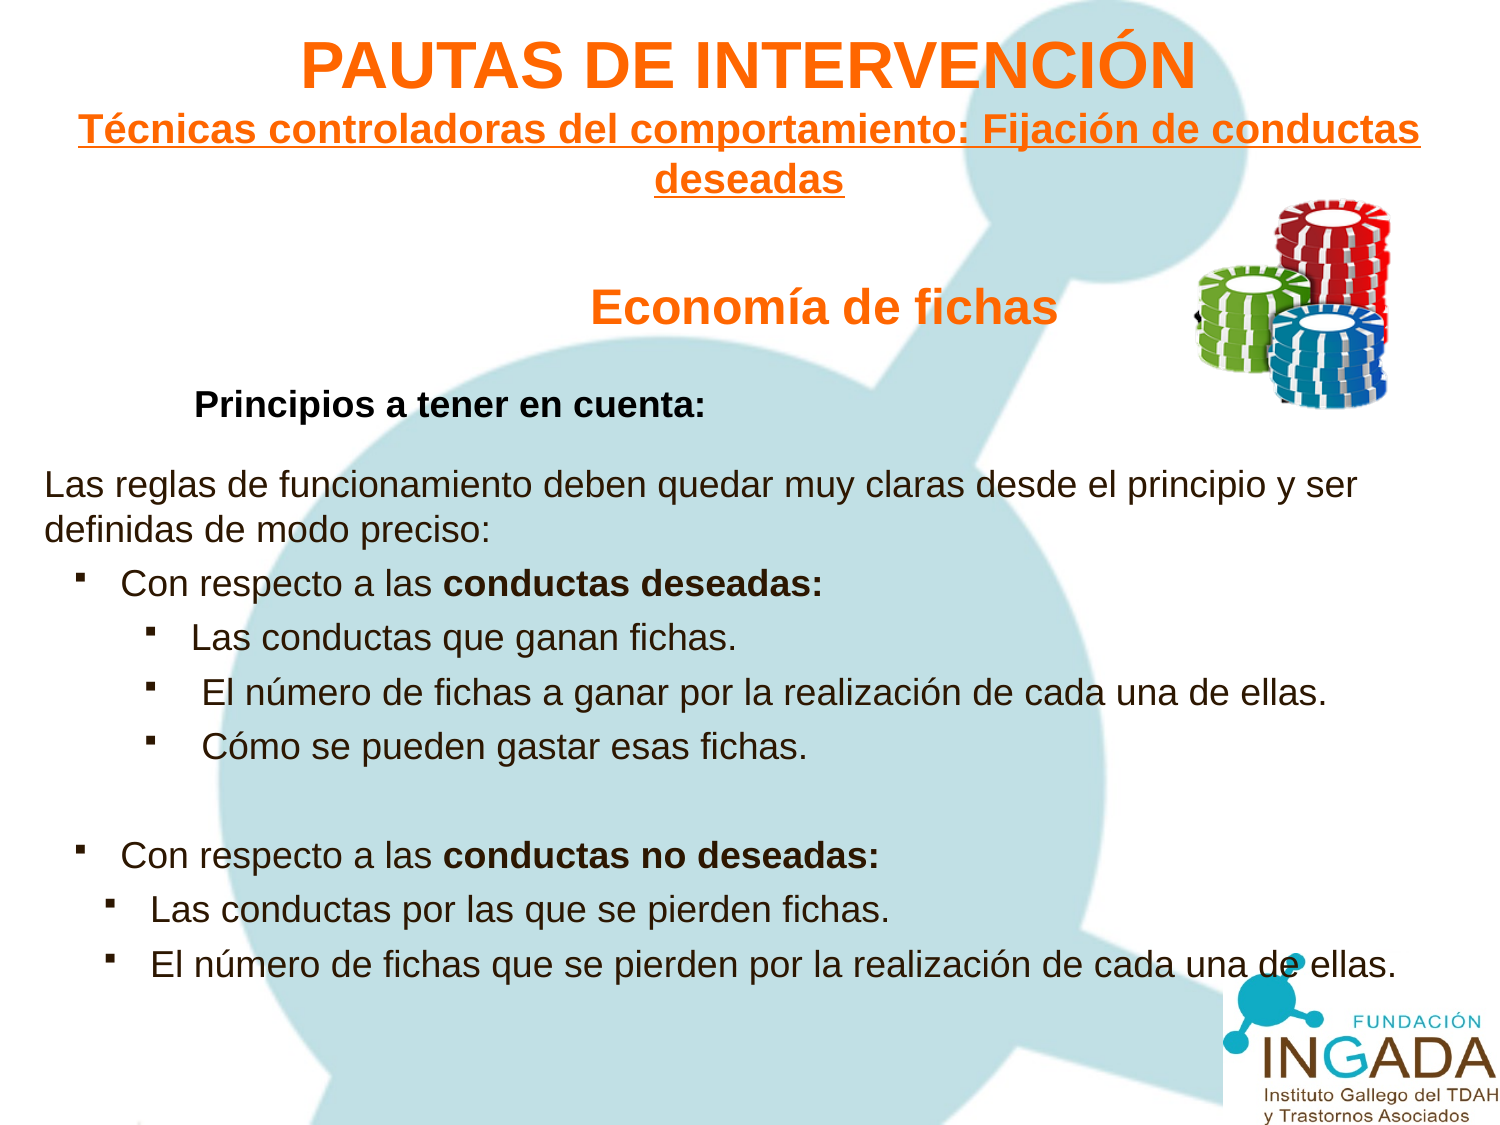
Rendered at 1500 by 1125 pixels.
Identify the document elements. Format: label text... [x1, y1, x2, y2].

text_box PAUTAS DE INTERVENCIÓN Técnicas controladoras del comportamiento: Fijación de conductas deseadas [0, 0, 1500, 224]
text_box Economía de fichas Principios a tener en cuenta: Las reglas de funcionamiento deben quedar muy claras desde el principio y ser definidas de modo preciso: Con respecto a las conductas deseadas: Las conductas que ganan fichas. El número de fichas a ganar por la realización de cada una de ellas. Cómo se pueden gastar esas fichas. Con respecto a las conductas no deseadas: Las conductas por las que se pierden fichas. El número de fichas que se pierden por la realización de cada una de ellas. [29, 267, 1471, 1071]
picture [0, 23, 1500, 1125]
